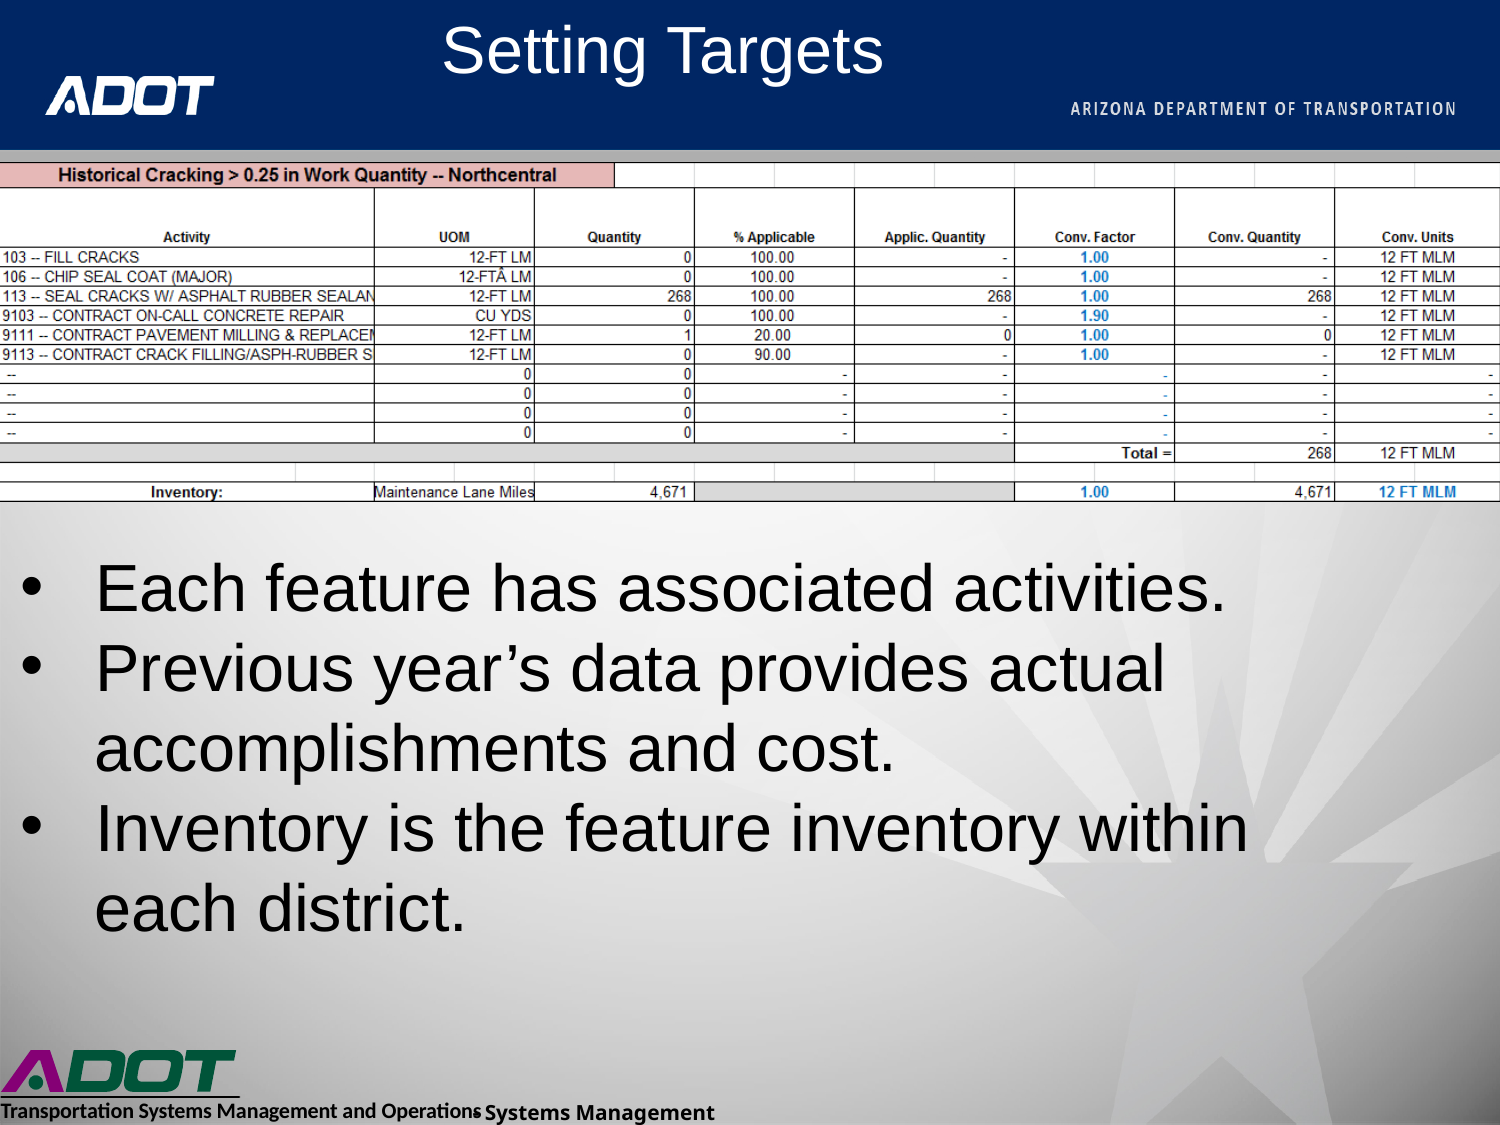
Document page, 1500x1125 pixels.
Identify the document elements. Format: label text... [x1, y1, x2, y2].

text_box Each feature has associated activities. Previous year’s data provides actual accomplishments and cost. Inventory is the feature inventory within each district. [5, 537, 1285, 952]
text_box Setting Targets [427, 0, 901, 95]
text_box - Systems Management [487, 1091, 730, 1125]
picture [0, 0, 1500, 1125]
